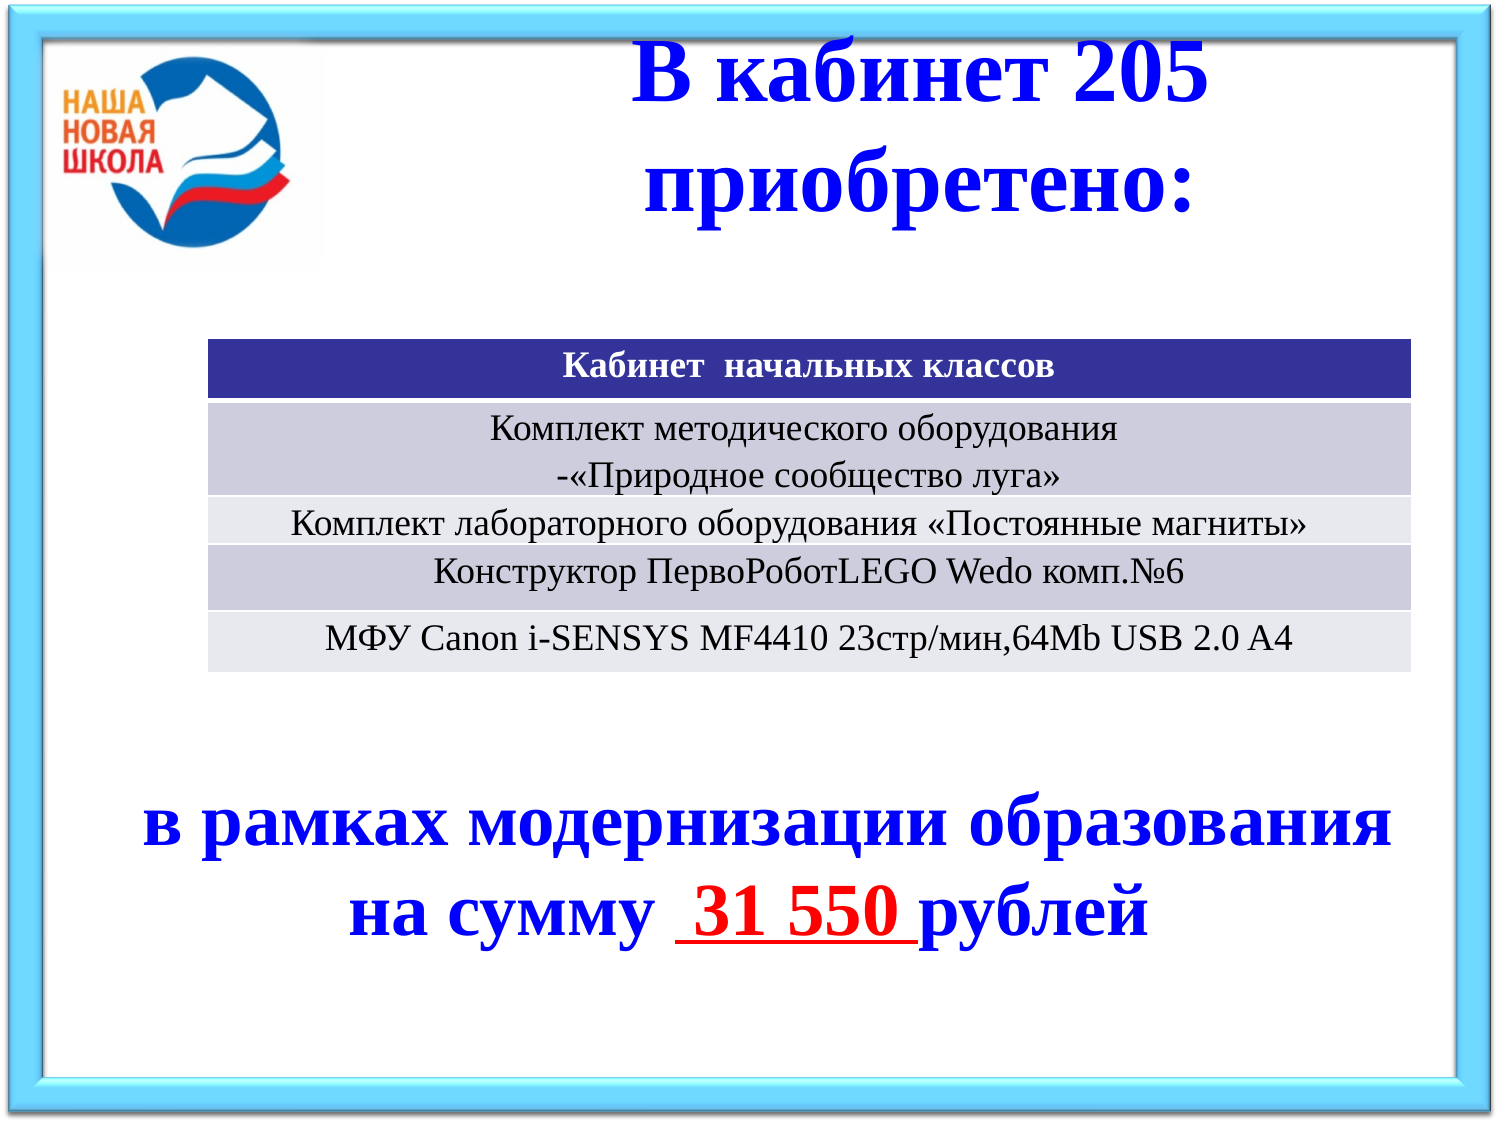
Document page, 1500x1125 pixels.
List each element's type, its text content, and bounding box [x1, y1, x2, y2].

table_cell Конструктор ПервоРоботLEGO Wedo комп.№6 [208, 545, 1411, 610]
table_cell МФУ Canon i-SENSYS MF4410 23стр/мин,64Mb USB 2.0 A4 [208, 612, 1411, 672]
title В кабинет 205 приобретено: [407, 42, 1435, 197]
subtitle в рамках модернизации образования на сумму 31 550 рублей [100, 763, 1436, 1051]
table_header Кабинет начальных классов [208, 339, 1411, 398]
picture [29, 30, 326, 275]
table_cell Комплект методического оборудования -«Природное сообщество луга» [208, 403, 1411, 495]
table_cell Комплект лабораторного оборудования «Постоянные магниты» [208, 497, 1411, 543]
